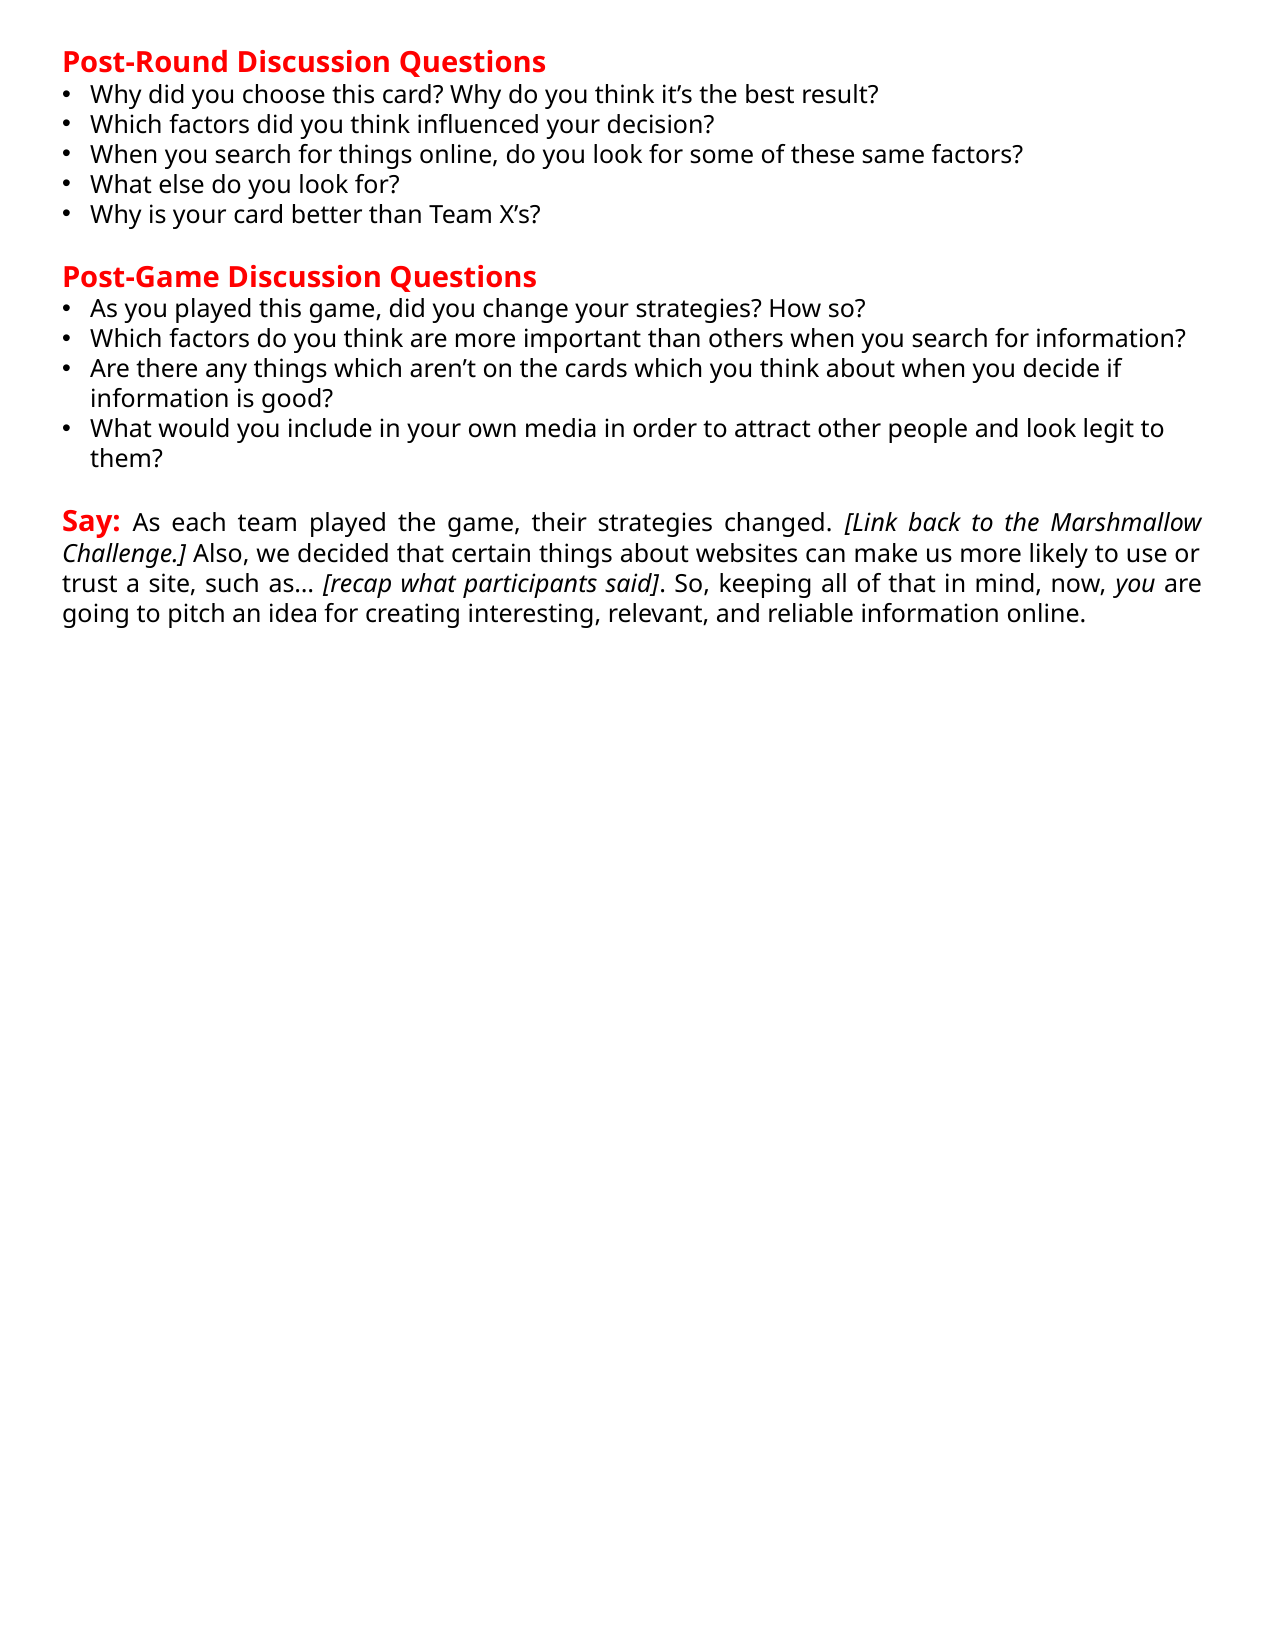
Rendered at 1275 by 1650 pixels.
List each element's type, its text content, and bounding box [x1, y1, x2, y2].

text_box Post-Round Discussion Questions Why did you choose this card? Why do you think it’s the best result? Which factors did you think influenced your decision? When you search for things online, do you look for some of these same factors? What else do you look for? Why is your card better than Team X’s? Post-Game Discussion Questions As you played this game, did you change your strategies? How so? Which factors do you think are more important than others when you search for information? Are there any things which aren’t on the cards which you think about when you decide if information is good? What would you include in your own media in order to attract other people and look legit to them? Say: As each team played the game, their strategies changed. [Link back to the Marshmallow Challenge.] Also, we decided that certain things about websites can make us more likely to use or trust a site, such as… [recap what participants said]. So, keeping all of that in mind, now, you are going to pitch an idea for creating interesting, relevant, and reliable information online. [47, 36, 1217, 665]
